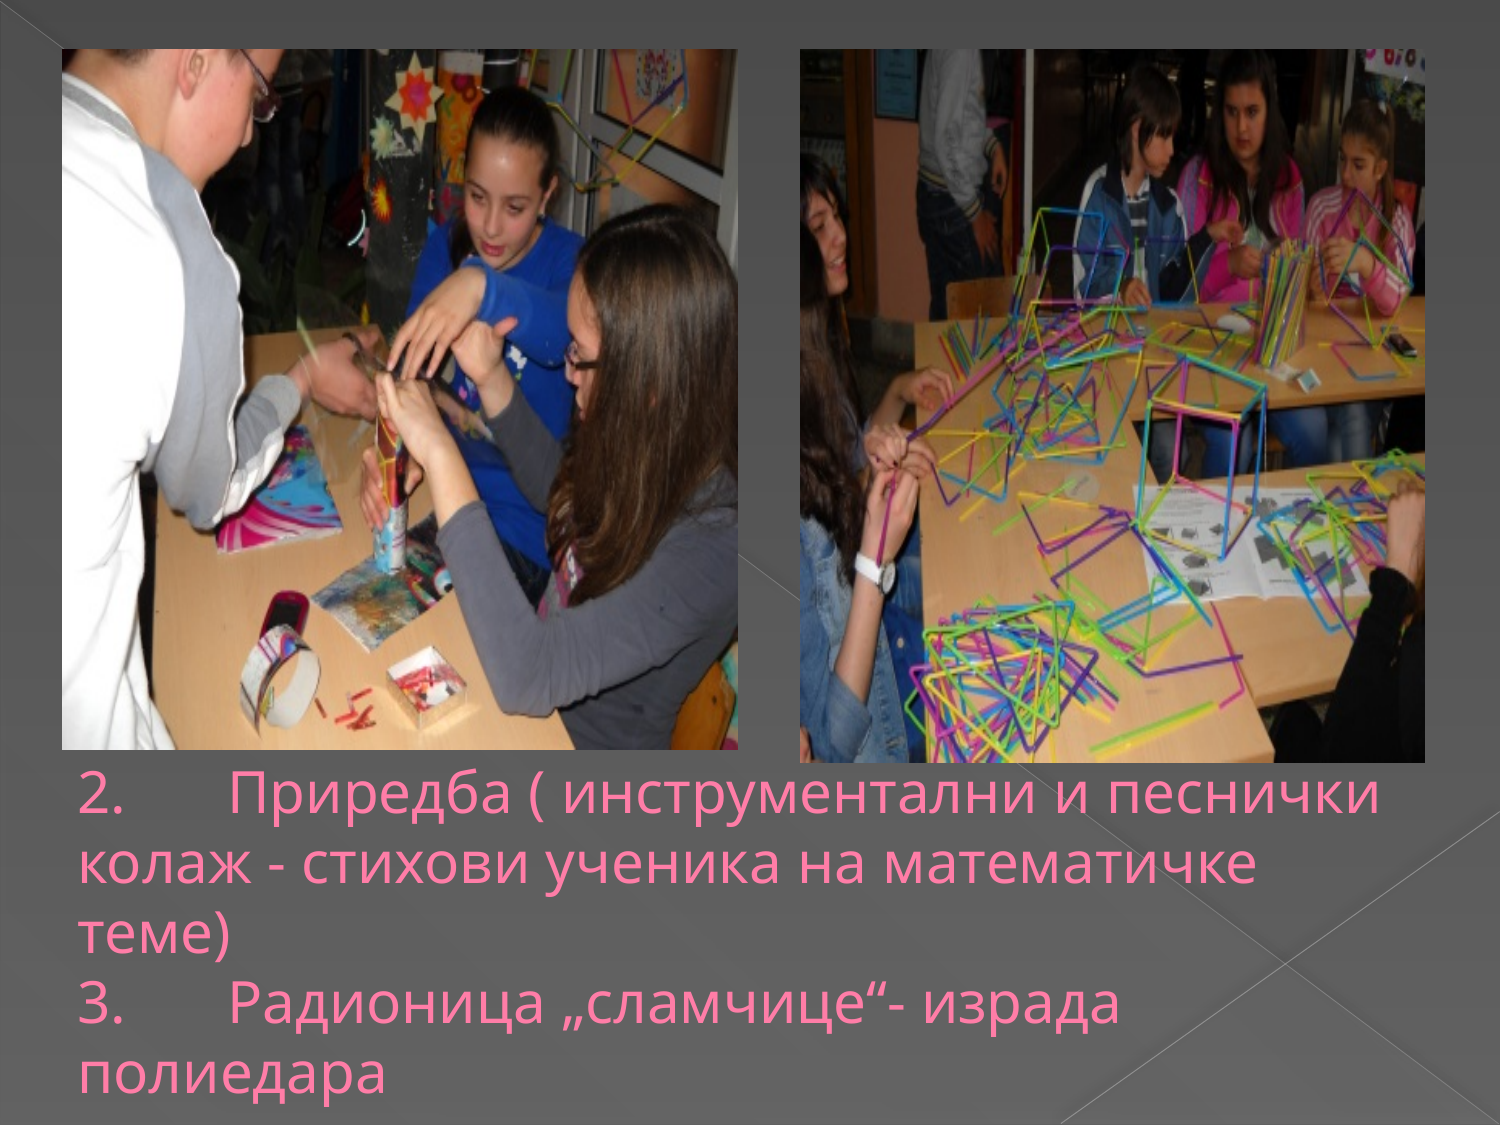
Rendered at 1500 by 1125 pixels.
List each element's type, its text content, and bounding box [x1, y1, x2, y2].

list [799, 49, 1426, 763]
title 2. Приредба ( инструментални и песнички колаж - стихови ученика на математичке теме) 3. Радионица „сламчице“- израда полиедара [62, 849, 1413, 1080]
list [62, 49, 738, 751]
